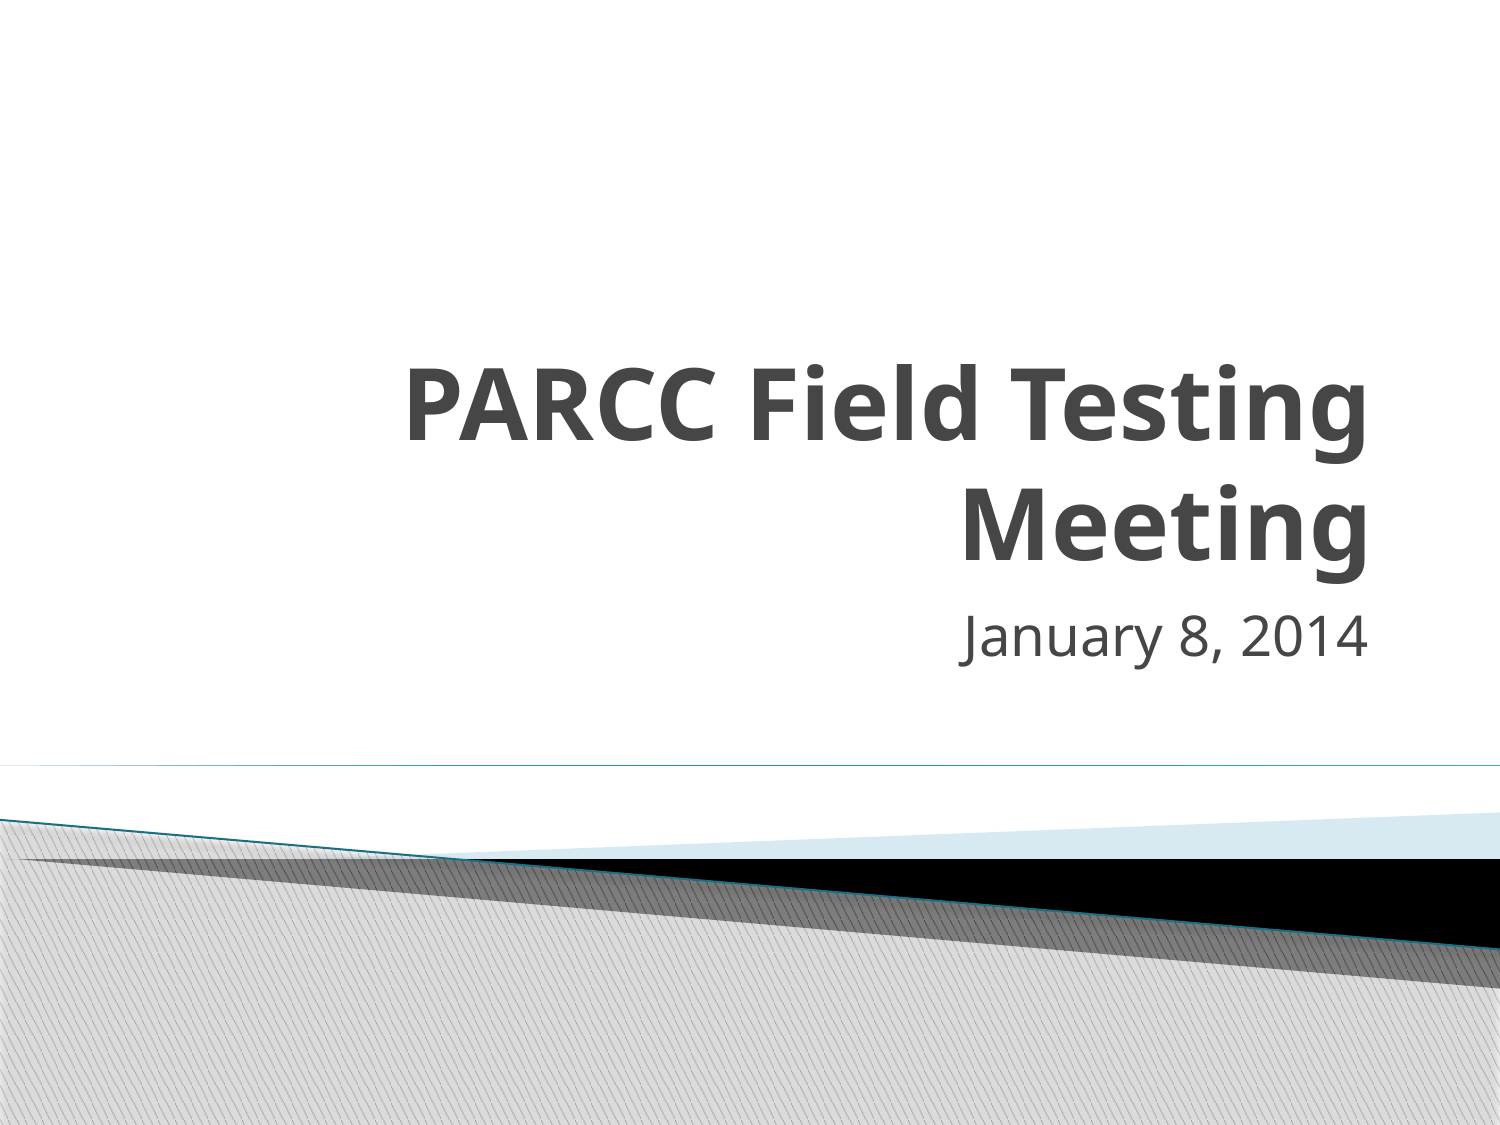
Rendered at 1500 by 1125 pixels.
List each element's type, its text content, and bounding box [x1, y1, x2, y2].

picture [5, 859, 1500, 989]
title PARCC Field Testing Meeting [112, 287, 1388, 588]
subtitle January 8, 2014 [112, 592, 1388, 790]
